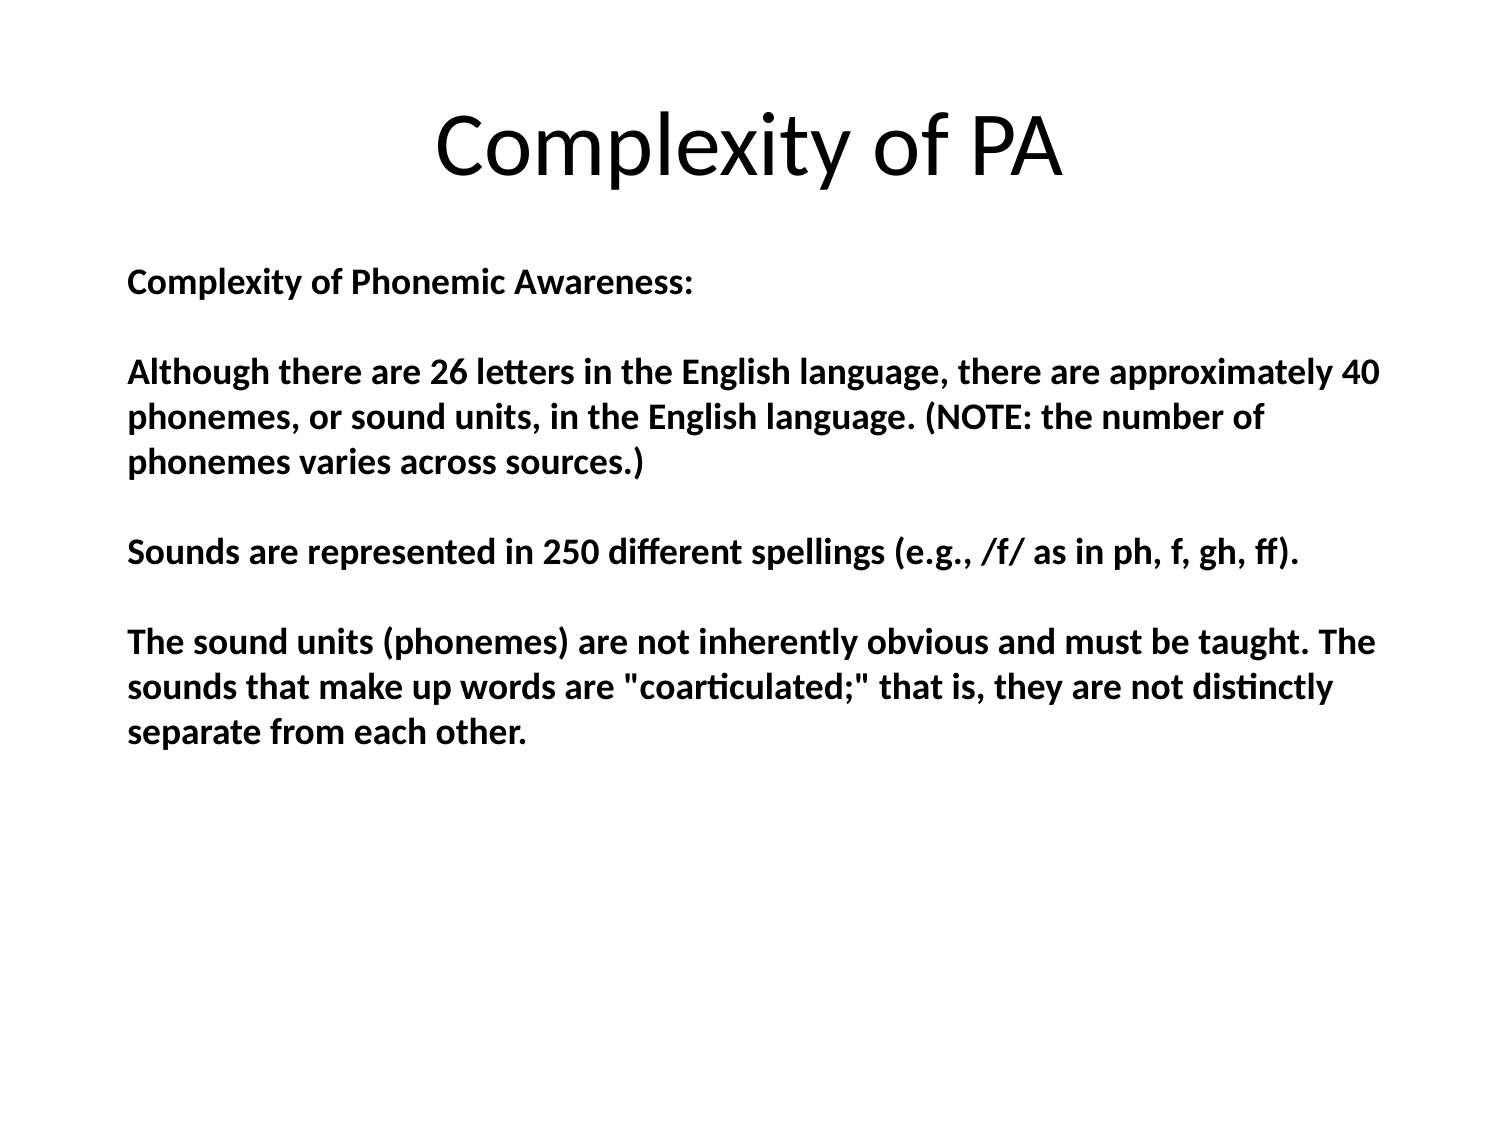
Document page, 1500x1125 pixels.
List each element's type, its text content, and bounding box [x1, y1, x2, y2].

title Complexity of PA [75, 45, 1425, 233]
text_box Complexity of Phonemic Awareness: Although there are 26 letters in the English language, there are approximately 40 phonemes, or sound units, in the English language. (NOTE: the number of phonemes varies across sources.) Sounds are represented in 250 different spellings (e.g., /f/ as in ph, f, gh, ff). The sound units (phonemes) are not inherently obvious and must be taught. The sounds that make up words are "coarticulated;" that is, they are not distinctly separate from each other. [112, 249, 1425, 805]
